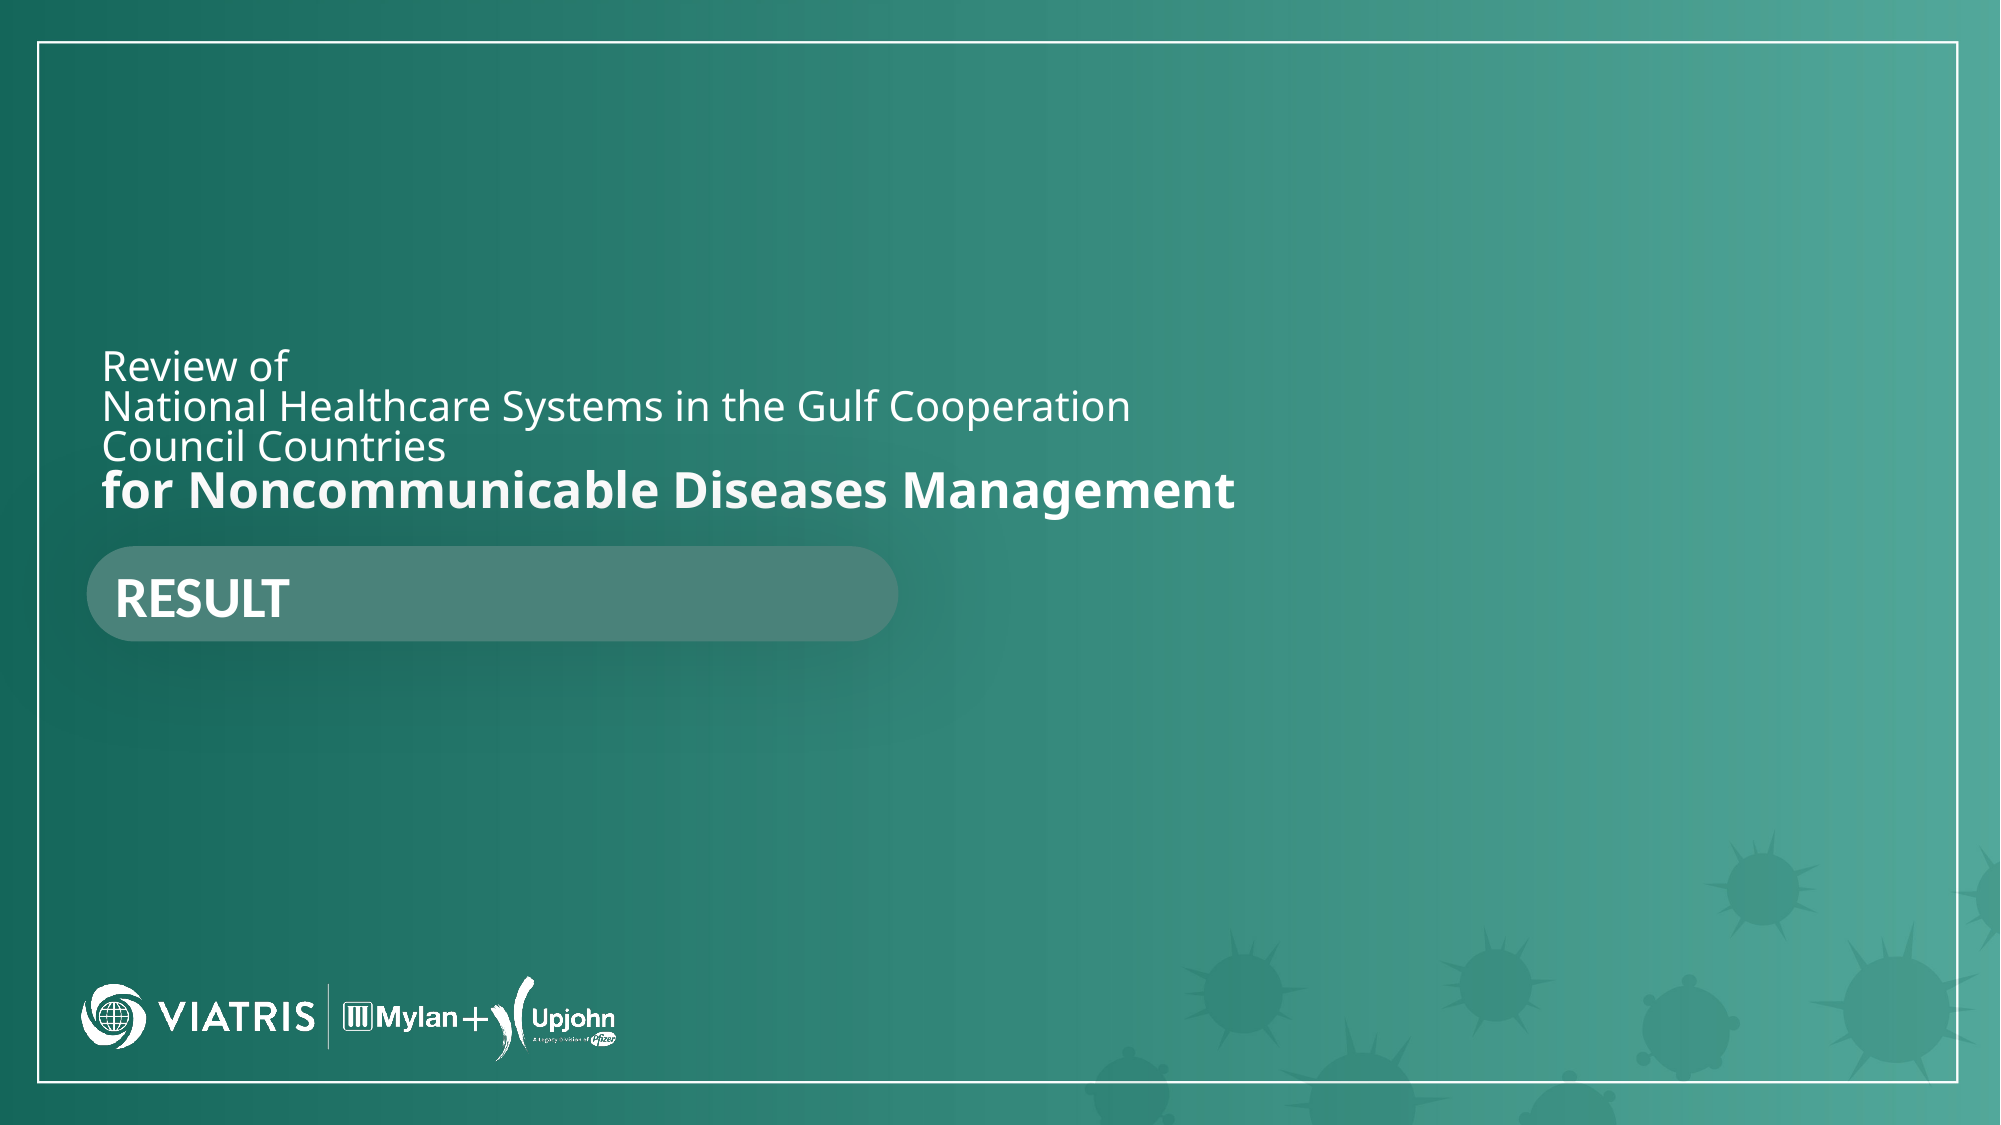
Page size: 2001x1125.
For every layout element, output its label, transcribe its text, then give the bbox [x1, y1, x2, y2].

text_box Review of National Healthcare Systems in the Gulf Cooperation Council Countries for Noncommunicable Diseases Management [86, 342, 1326, 526]
text_box RESULT [85, 545, 900, 643]
picture [0, 0, 2000, 1125]
